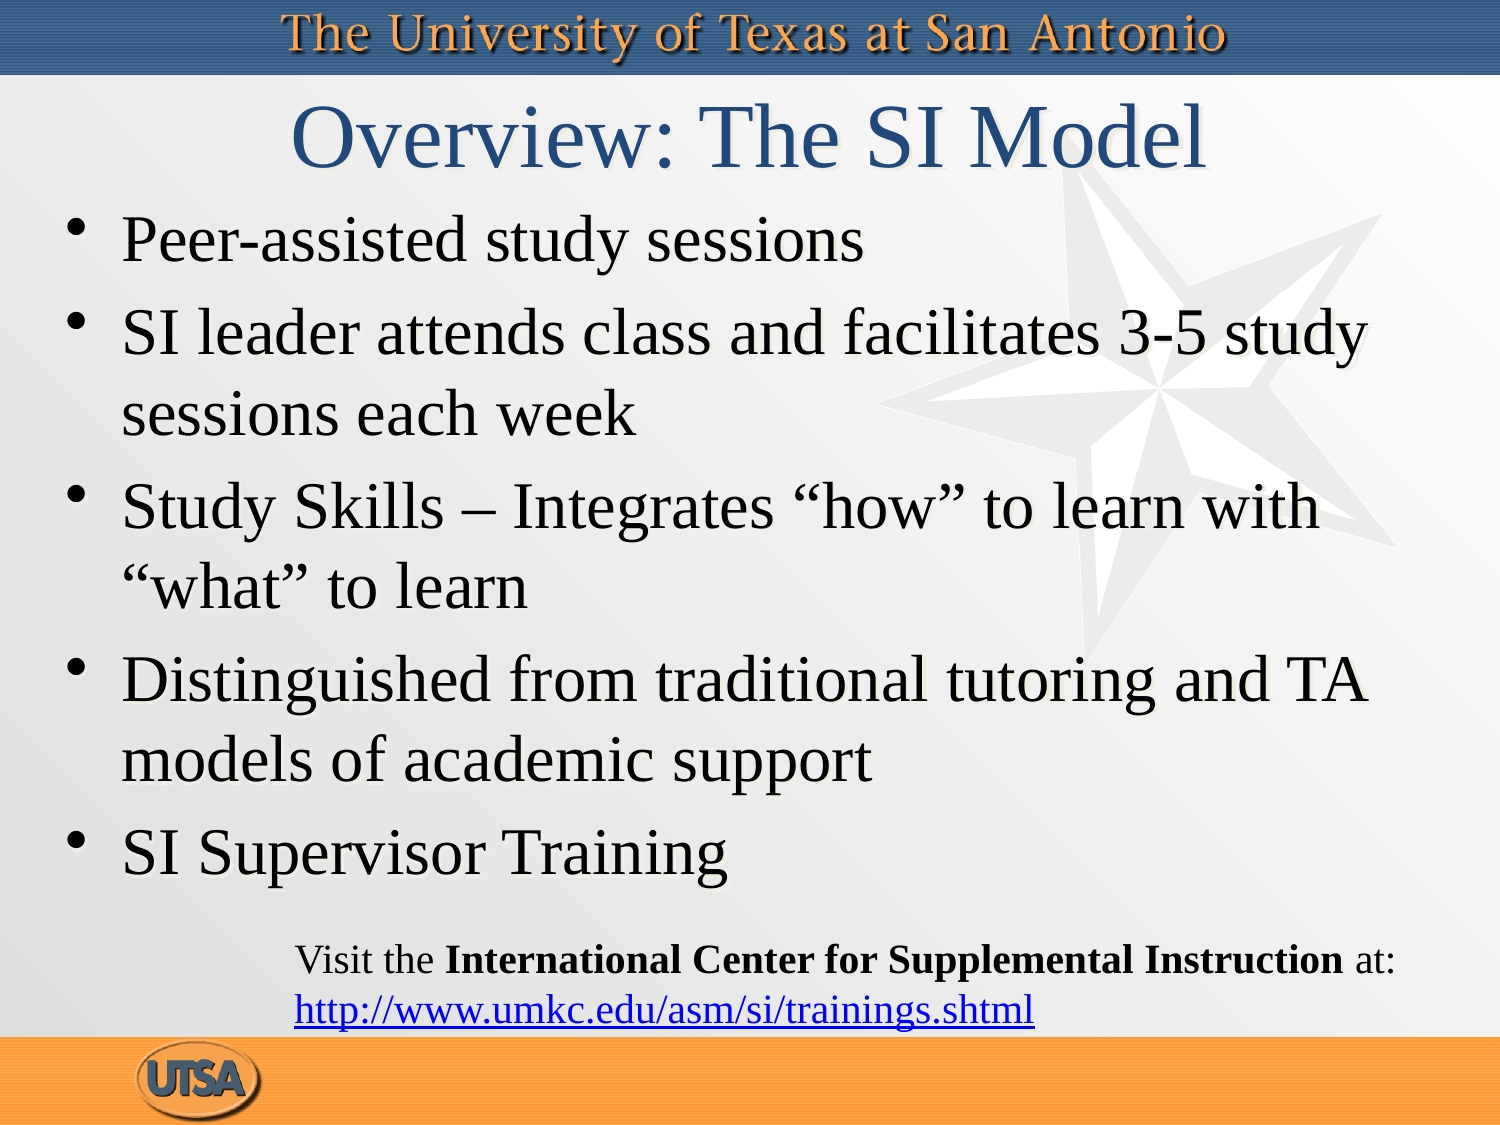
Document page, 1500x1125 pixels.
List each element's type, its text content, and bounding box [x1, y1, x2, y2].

title Overview: The SI Model [112, 62, 1388, 187]
picture [0, 1037, 1500, 1125]
text_box Visit the International Center for Supplemental Instruction at: http://www.umkc.edu/asm/si/trainings.shtml [279, 924, 1467, 1040]
list Peer-assisted study sessions SI leader attends class and facilitates 3-5 study sessions each week Study Skills – Integrates “how” to learn with “what” to learn Distinguished from traditional tutoring and TA models of academic support SI Supervisor Training [49, 187, 1426, 851]
picture [0, 0, 1500, 75]
